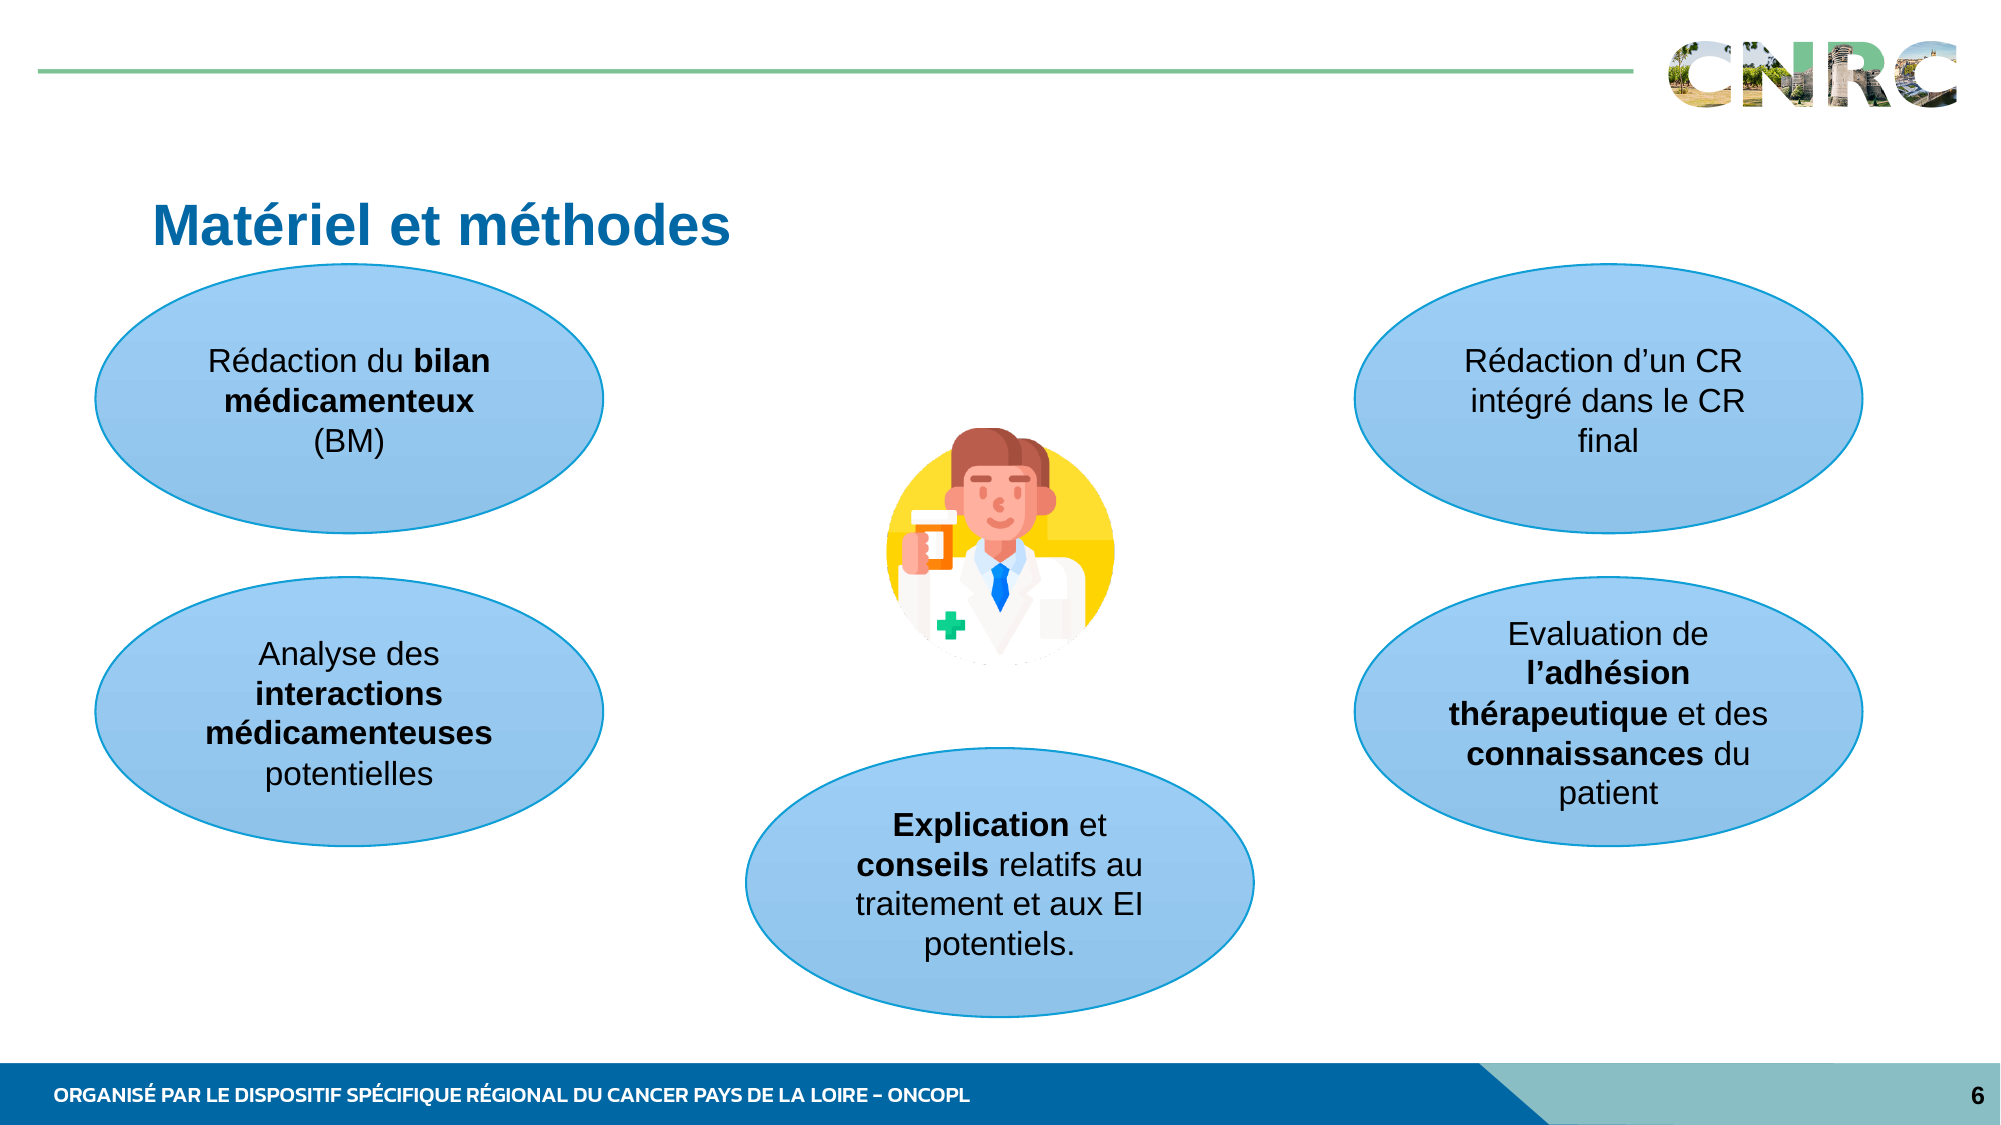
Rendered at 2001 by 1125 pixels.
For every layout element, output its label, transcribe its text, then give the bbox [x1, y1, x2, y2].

title Matériel et méthodes [137, 139, 1863, 315]
text_box Rédaction du bilan médicamenteux (BM) [94, 263, 605, 535]
picture [0, 0, 2001, 1125]
text_box Rédaction d’un CR intégré dans le CR final [1353, 263, 1864, 535]
text_box Analyse des interactions médicamenteuses potentielles [94, 576, 605, 848]
text_box Explication et conseils relatifs au traitement et aux EI potentiels. [745, 747, 1255, 1019]
text_box 6 [1549, 1065, 2000, 1125]
text_box Evaluation de l’adhésion thérapeutique et des connaissances du patient [1353, 576, 1864, 848]
